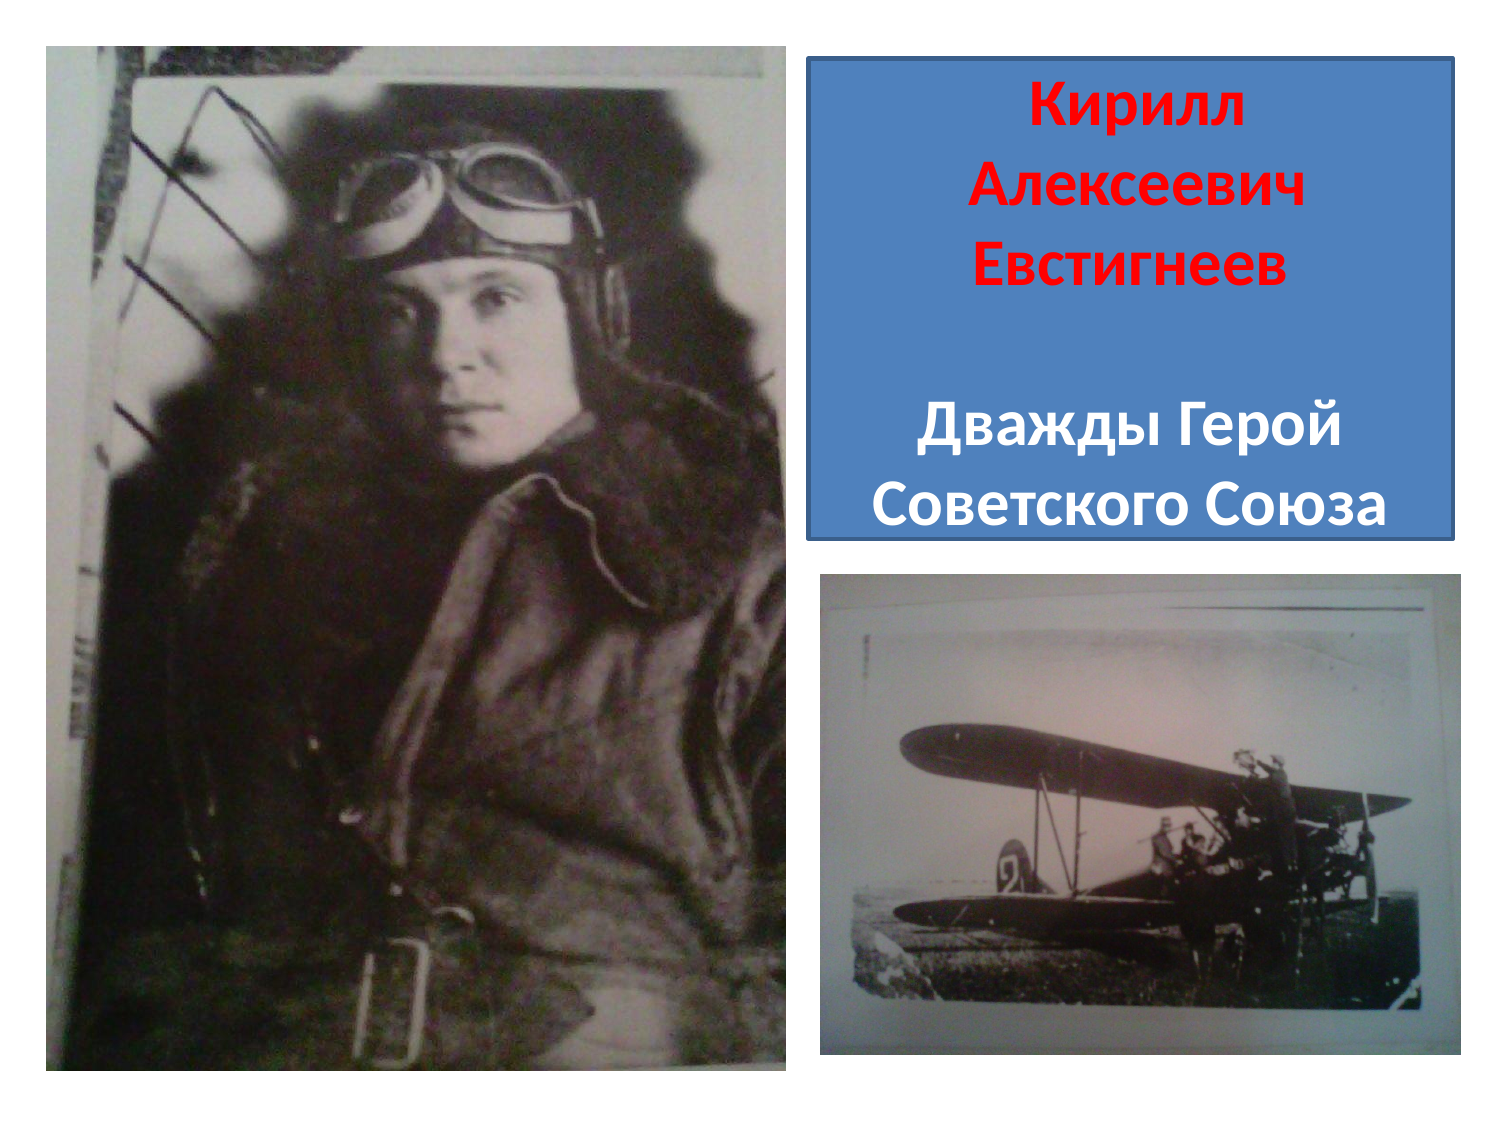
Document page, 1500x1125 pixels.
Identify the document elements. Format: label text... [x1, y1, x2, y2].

picture [820, 573, 1462, 1055]
text_box Кирилл Алексеевич Евстигнеев Дважды Герой Советского Союза [806, 56, 1455, 541]
picture [46, 46, 786, 1071]
